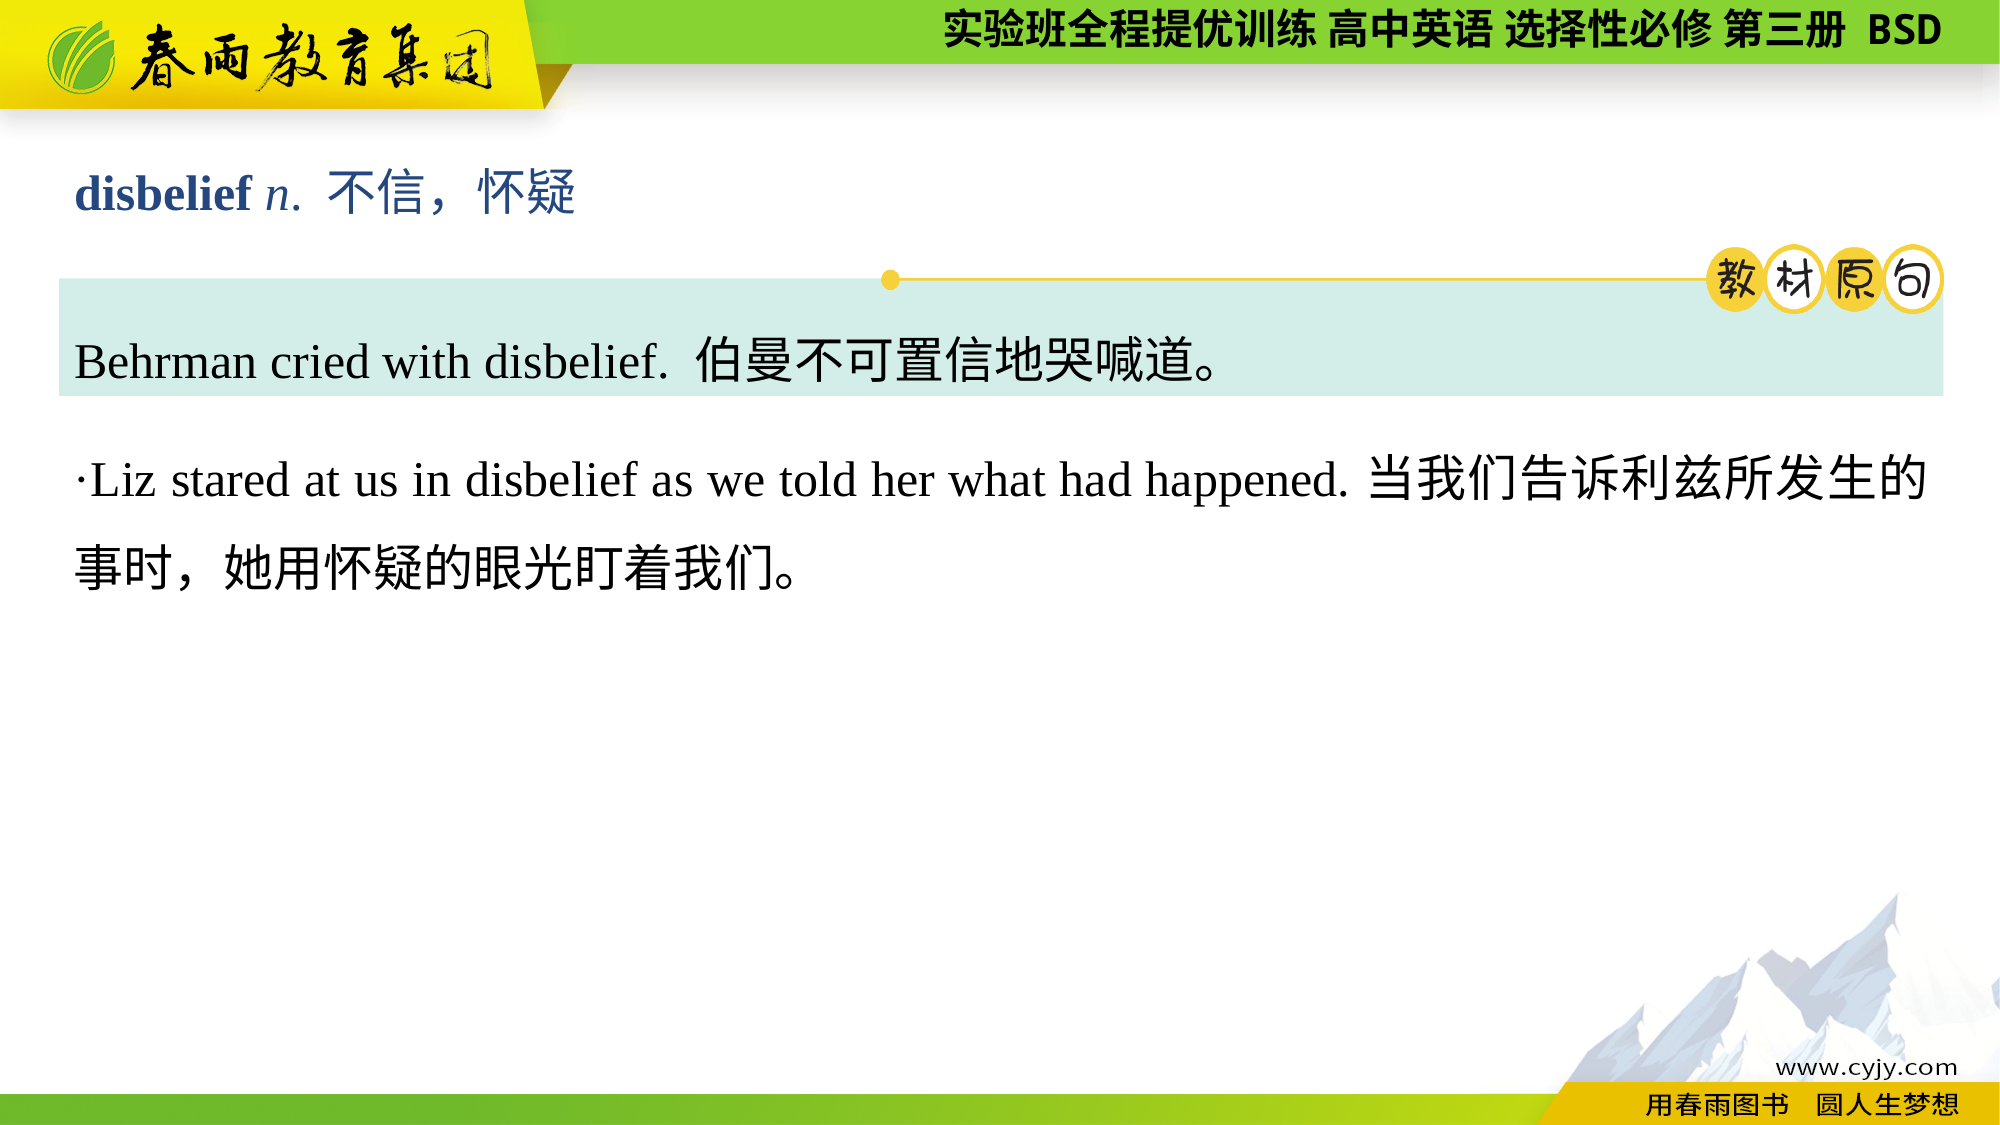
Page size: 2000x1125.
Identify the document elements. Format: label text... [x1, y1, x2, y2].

picture [0, 0, 2000, 1125]
list disbelief n. 不信，怀疑 [59, 122, 1944, 217]
text_box ·Liz stared at us in disbelief as we told her what had happened.当我们告诉利兹所发生的事时，她用怀疑的眼光盯着我们。 [59, 408, 1944, 604]
text_box Behrman cried with disbelief. 伯曼不可置信地哭喊道。 [59, 278, 1944, 396]
